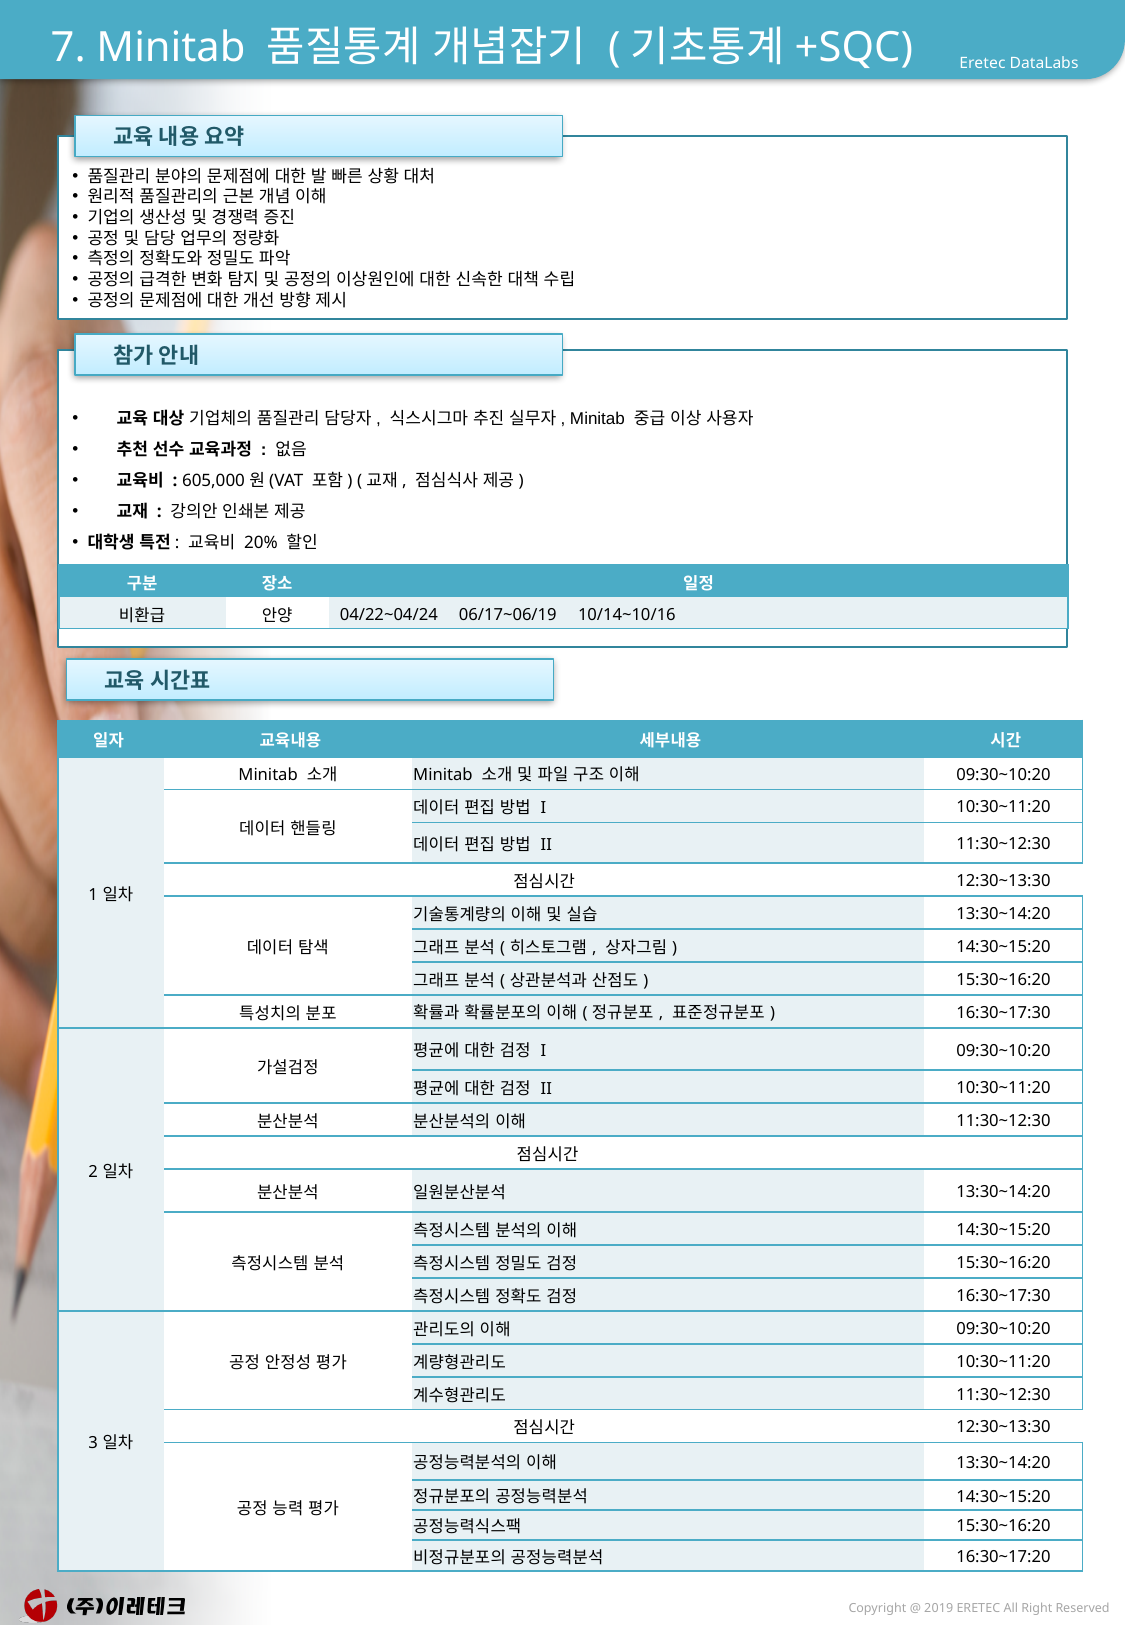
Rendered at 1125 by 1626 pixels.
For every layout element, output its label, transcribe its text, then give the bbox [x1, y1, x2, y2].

text_box 품질관리 분야의 문제점에 대한 발 빠른 상황 대처 원리적 품질관리의 근본 개념 이해 기업의 생산성 및 경쟁력 증진 공정 및 담당 업무의 정량화 측정의 정확도와 정밀도 파악 공정의 급격한 변화 탐지 및 공정의 이상원인에 대한 신속한 대책 수립 공정의 문제점에 대한 개선 방향 제시 [57, 157, 1068, 317]
text_box 교육 내용 요약 [74, 115, 563, 157]
table_cell 확률과 확률분포의 이해(정규분포, 표준정규분포) [412, 996, 924, 1027]
table_cell 가설검정 [164, 1029, 412, 1102]
text_box 참가 안내 [74, 333, 563, 376]
table_cell 분산분석 [164, 1170, 412, 1211]
table_cell 특성치의 분포 [164, 996, 412, 1027]
table_cell 14:30~15:20 [924, 1213, 1082, 1244]
table_header 장소 [226, 565, 329, 596]
table_cell 13:30~14:20 [924, 1170, 1082, 1211]
table_cell 데이터 핸들링 [164, 790, 412, 862]
table_cell 점심시간 [164, 864, 924, 895]
table_cell 그래프 분석(상관분석과 산점도) [412, 963, 924, 994]
picture [0, 48, 1125, 1625]
table_cell Minitab 소개 [164, 758, 412, 789]
table_cell 10:30~11:20 [924, 1071, 1082, 1102]
table_cell 15:30~16:20 [924, 1246, 1082, 1277]
table_cell 기술통계량의 이해 및 실습 [412, 897, 924, 928]
table_cell 그래프 분석(히스토그램, 상자그림) [412, 930, 924, 961]
table_cell 10:30~11:20 [924, 790, 1082, 822]
text_box [55, 134, 1070, 321]
table_cell 데이터 편집 방법 I [412, 790, 924, 822]
text_box 교육 시간표 [66, 658, 554, 701]
table_cell 공정능력식스팩 [412, 1511, 924, 1539]
table_cell 3일차 [59, 1312, 164, 1570]
table_cell 계량형관리도 [412, 1345, 924, 1376]
table_cell 측정시스템 정밀도 검정 [412, 1246, 924, 1277]
table_cell 정규분포의 공정능력분석 [412, 1481, 924, 1509]
table_cell 09:30~10:20 [924, 1029, 1082, 1069]
table_cell Minitab 소개 및 파일 구조 이해 [412, 758, 924, 789]
table_cell 일원분산분석 [412, 1170, 924, 1211]
table_cell 평균에 대한 검정 I [412, 1029, 924, 1069]
table_cell 16:30~17:30 [924, 996, 1082, 1027]
table_header 교육내용 [164, 721, 412, 756]
table_cell 분산분석 [164, 1104, 412, 1135]
table_cell 11:30~12:30 [924, 823, 1082, 862]
table_cell 분산분석의 이해 [412, 1104, 924, 1135]
table_cell 14:30~15:20 [924, 1481, 1082, 1509]
table_header 일정 [329, 565, 1067, 596]
table_cell 평균에 대한 검정 II [412, 1071, 924, 1102]
table_cell 공정능력분석의 이해 [412, 1443, 924, 1479]
table_cell 데이터 편집 방법 II [412, 823, 924, 862]
title 7. Minitab 품질통계 개념잡기 (기초통계+SQC) [35, 9, 1049, 80]
table_cell 16:30~17:20 [924, 1541, 1082, 1570]
table_cell 11:30~12:30 [924, 1104, 1082, 1135]
table_cell 비정규분포의 공정능력분석 [412, 1541, 924, 1570]
table_cell 12:30~13:30 [924, 1410, 1083, 1442]
table_cell 계수형관리도 [412, 1378, 924, 1409]
table_cell 점심시간 [164, 1410, 924, 1442]
table_cell 16:30~17:30 [924, 1279, 1082, 1310]
table_cell 09:30~10:20 [924, 1312, 1082, 1343]
table_cell 측정시스템 정확도 검정 [412, 1279, 924, 1310]
table_cell 점심시간 [164, 1137, 1082, 1168]
table_cell 14:30~15:20 [924, 930, 1082, 961]
table_cell 측정시스템 분석 [164, 1213, 412, 1310]
text_box 교육 대상 기업체의 품질관리 담당자, 식스시그마 추진 실무자, Minitab 중급 이상 사용자 추천 선수 교육과정 : 없음 교육비 : 605,000원(VAT 포함) (교재, 점심식사 제공) 교재 : 강의안 인쇄본 제공 대학생 특전: 교육비 20% 할인 [57, 389, 1068, 564]
table_cell 측정시스템 분석의 이해 [412, 1213, 924, 1244]
table_cell 안양 [226, 597, 329, 628]
table_cell 09:30~10:20 [924, 758, 1082, 789]
table_cell 2일차 [59, 1029, 164, 1310]
table_cell 1일차 [59, 758, 164, 1027]
table_cell 공정 능력 평가 [164, 1443, 412, 1570]
table_cell 관리도의 이해 [412, 1312, 924, 1343]
table_header 일자 [59, 721, 164, 756]
table_cell 10:30~11:20 [924, 1345, 1082, 1376]
text_box [55, 348, 1070, 649]
table_cell 15:30~16:20 [924, 963, 1082, 994]
table_cell 04/22~04/24 06/17~06/19 10/14~10/16 [329, 597, 1067, 628]
table_cell 13:30~14:20 [924, 897, 1082, 928]
table_cell 15:30~16:20 [924, 1511, 1082, 1539]
table_cell 비환급 [60, 597, 226, 628]
table_header 구분 [60, 565, 226, 596]
table_header 시간 [924, 721, 1082, 756]
table_cell 데이터 탐색 [164, 897, 412, 994]
table_header 세부내용 [412, 721, 924, 756]
table_cell 11:30~12:30 [924, 1378, 1082, 1409]
table_cell 12:30~13:30 [924, 864, 1083, 895]
table_cell 13:30~14:20 [924, 1443, 1082, 1479]
table_cell 공정 안정성 평가 [164, 1312, 412, 1409]
